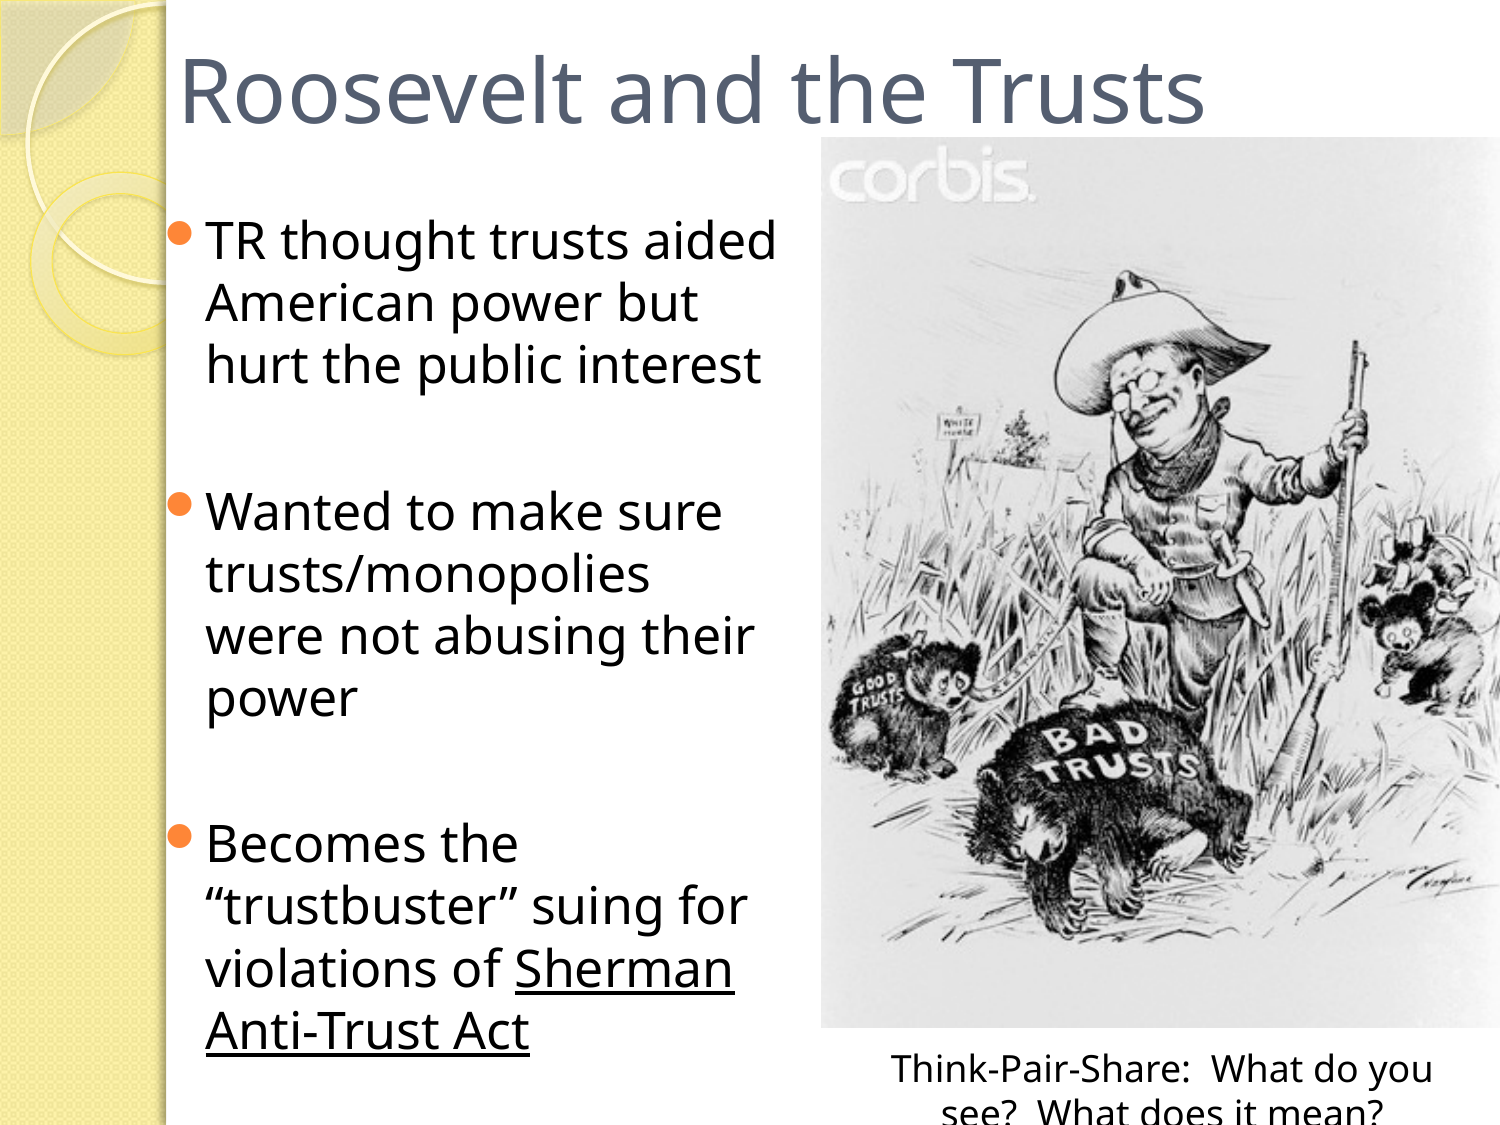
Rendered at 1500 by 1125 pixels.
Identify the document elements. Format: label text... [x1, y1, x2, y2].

title Roosevelt and the Trusts [162, 0, 1393, 182]
text_box Think-Pair-Share: What do you see? What does it mean? [837, 1040, 1488, 1125]
picture [821, 137, 1500, 1028]
list TR thought trusts aided American power but hurt the public interest Wanted to make sure trusts/monopolies were not abusing their power Becomes the “trustbuster” suing for violations of Sherman Anti-Trust Act [137, 200, 798, 1125]
